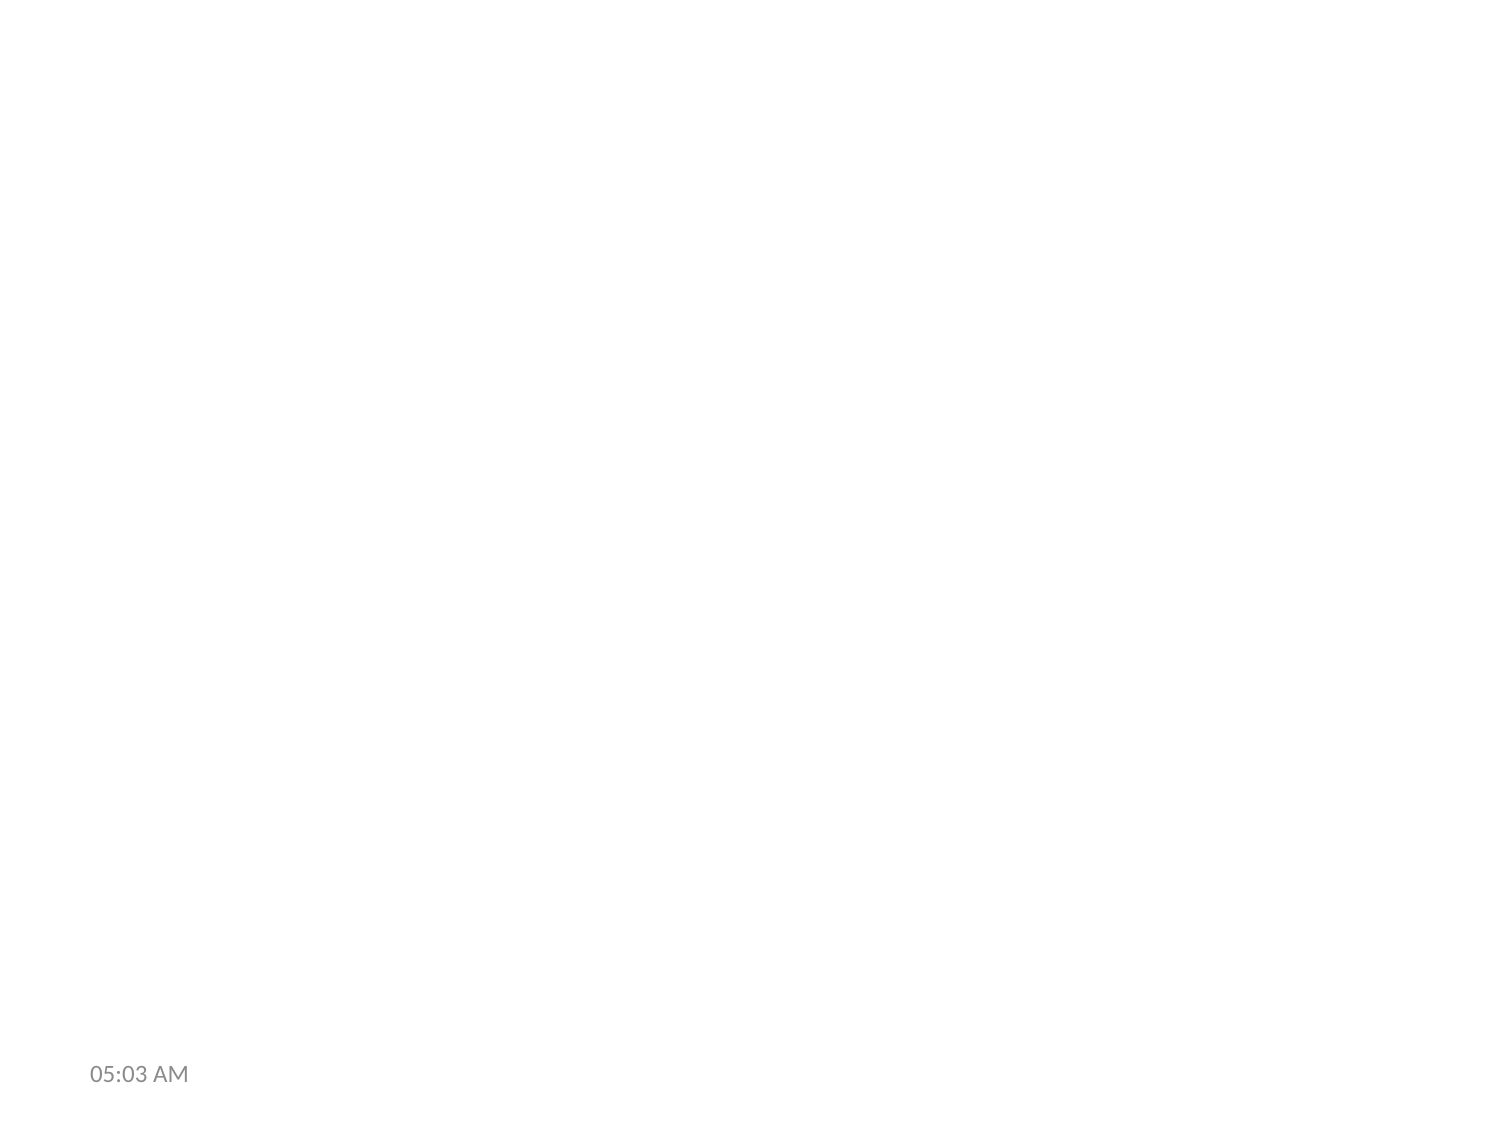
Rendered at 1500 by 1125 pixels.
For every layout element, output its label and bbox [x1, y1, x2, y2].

slide_number [75, 1042, 425, 1103]
